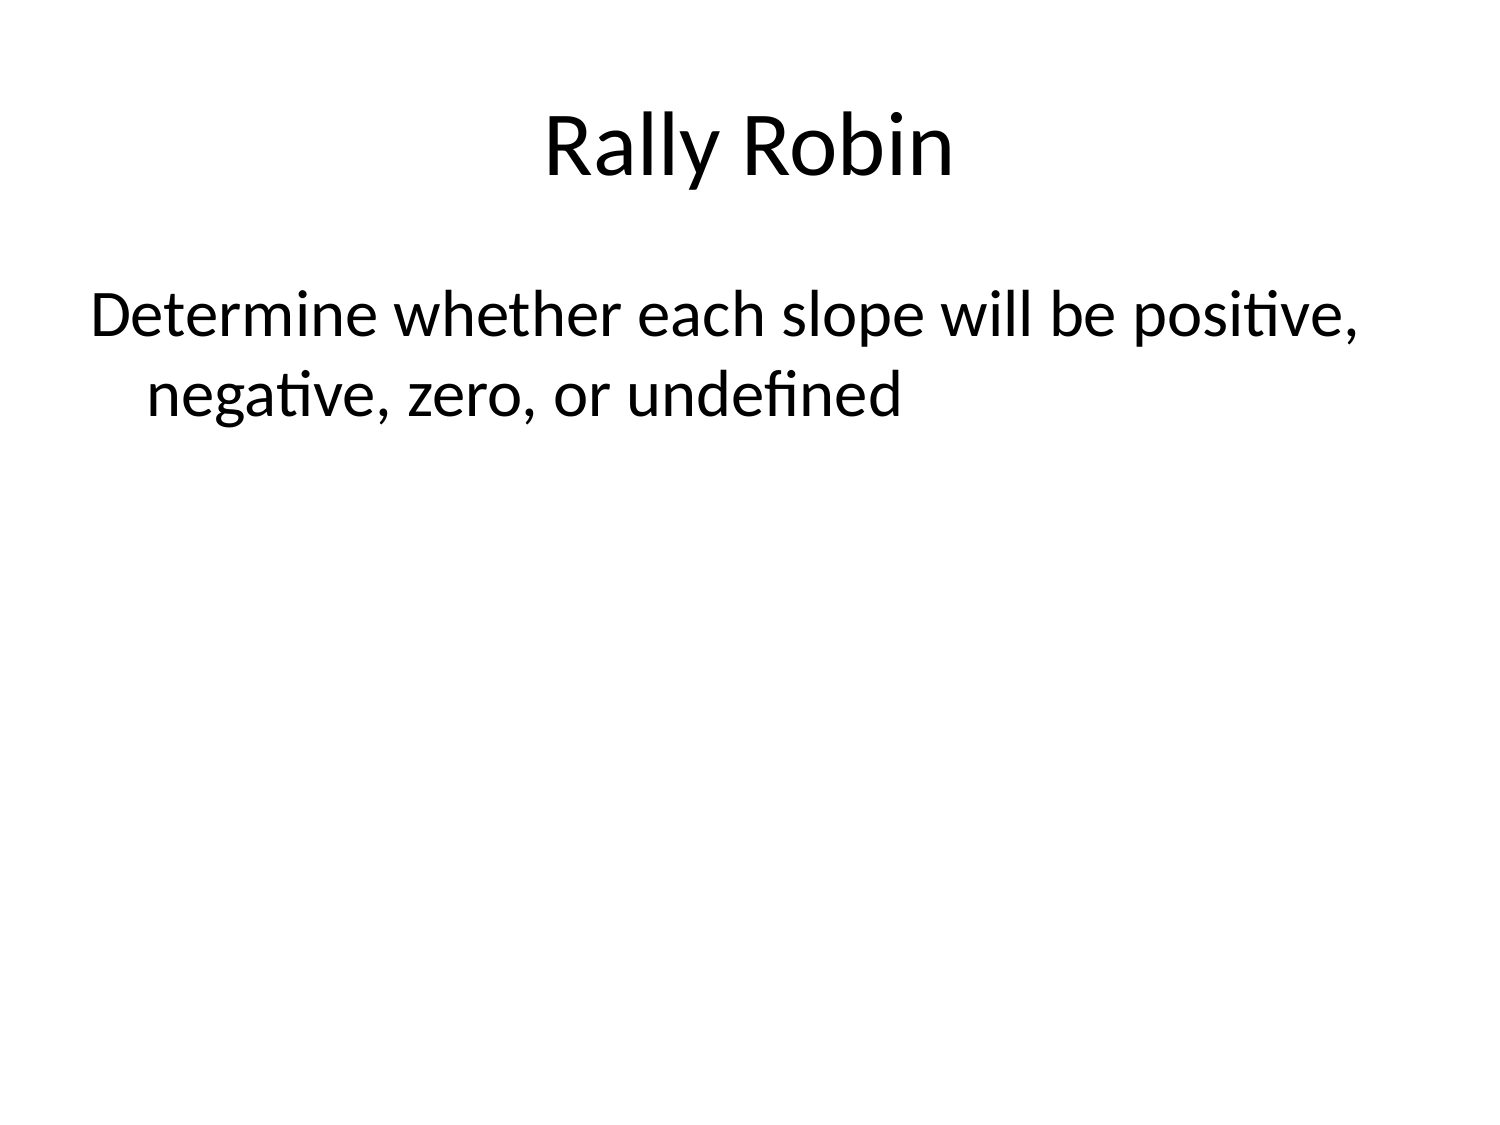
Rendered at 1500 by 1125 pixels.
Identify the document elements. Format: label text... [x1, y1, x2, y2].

list Determine whether each slope will be positive, negative, zero, or undefined [75, 262, 1425, 1005]
title Rally Robin [75, 45, 1425, 233]
